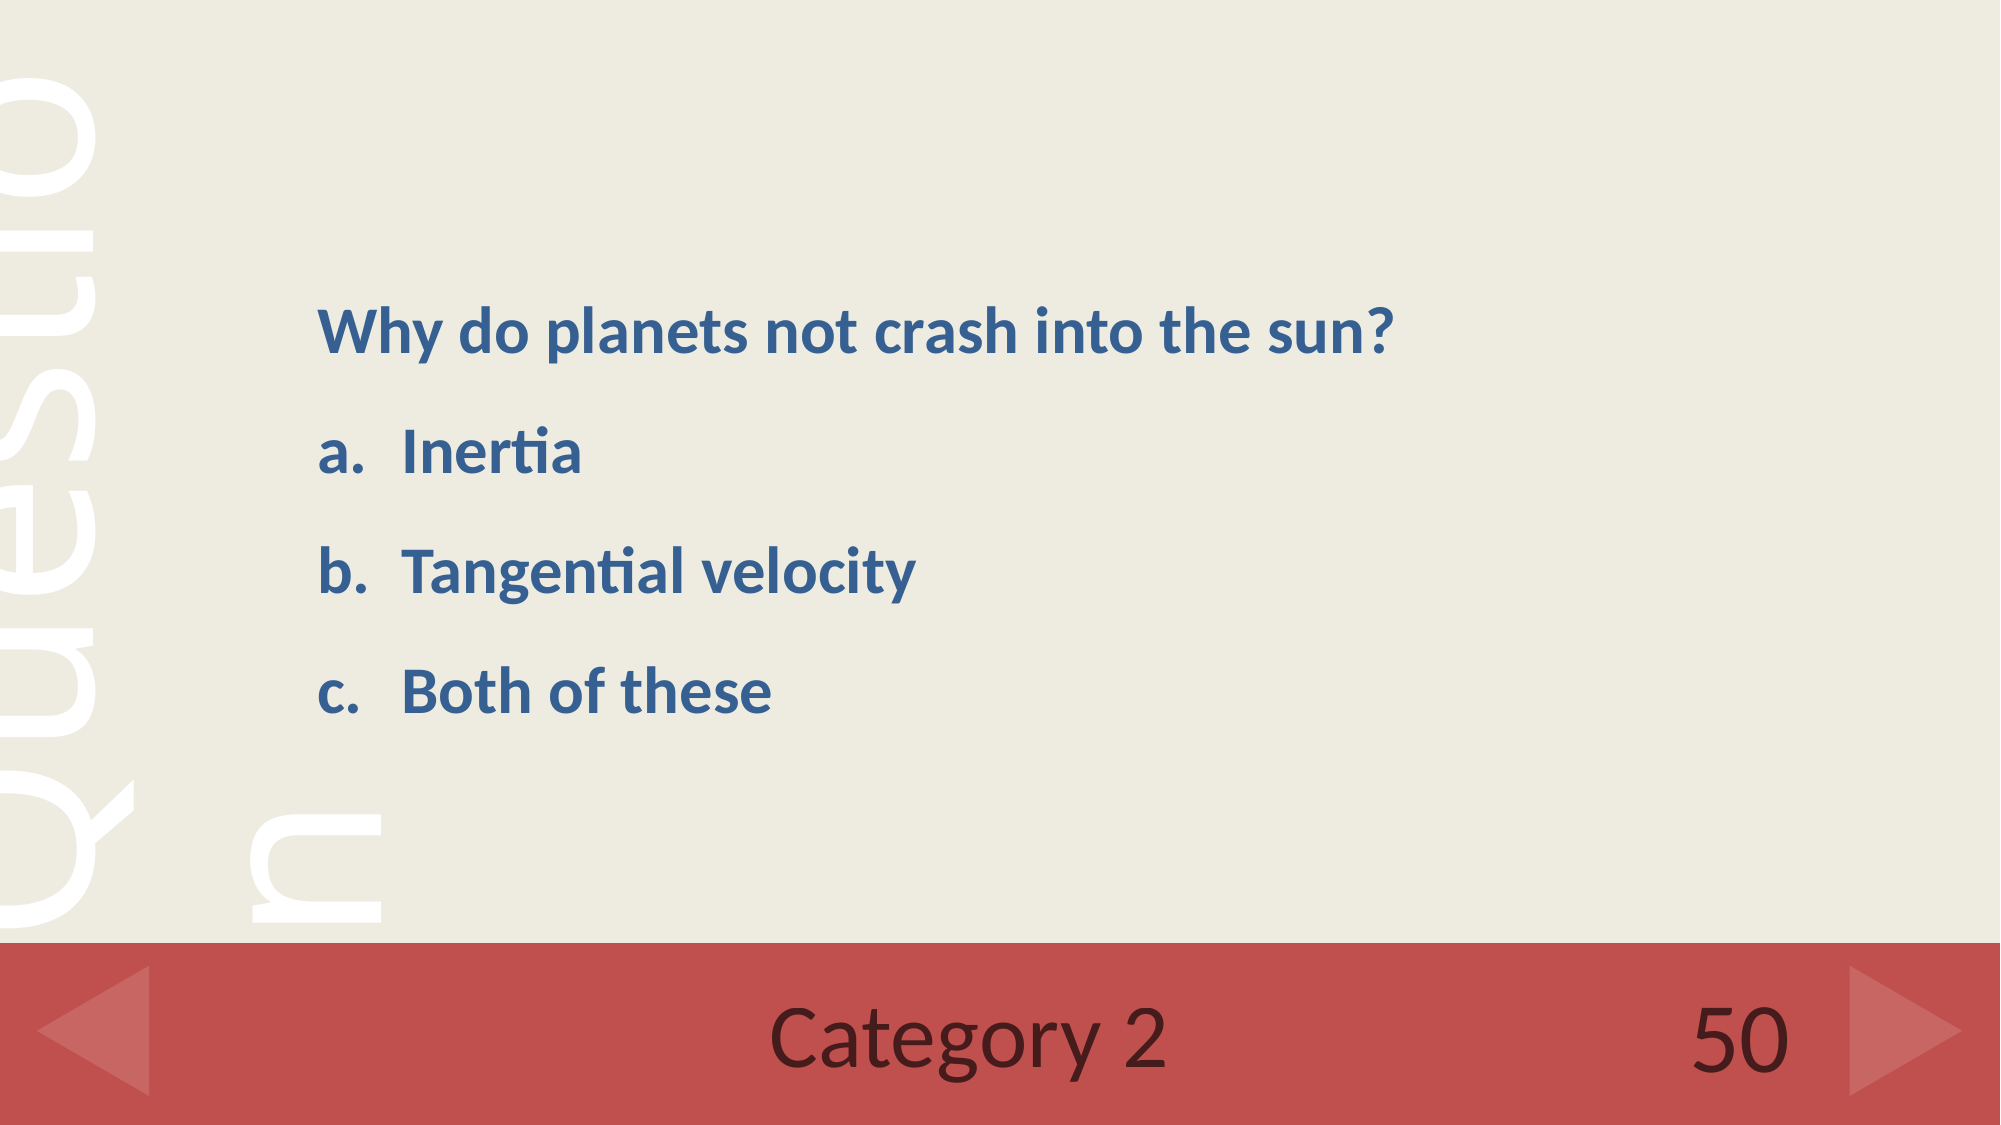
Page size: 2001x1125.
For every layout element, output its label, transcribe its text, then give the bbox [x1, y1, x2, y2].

title Category 2 [69, 937, 1870, 1125]
list Why do planets not crash into the sun? Inertia Tangential velocity Both of these [302, 119, 1897, 854]
